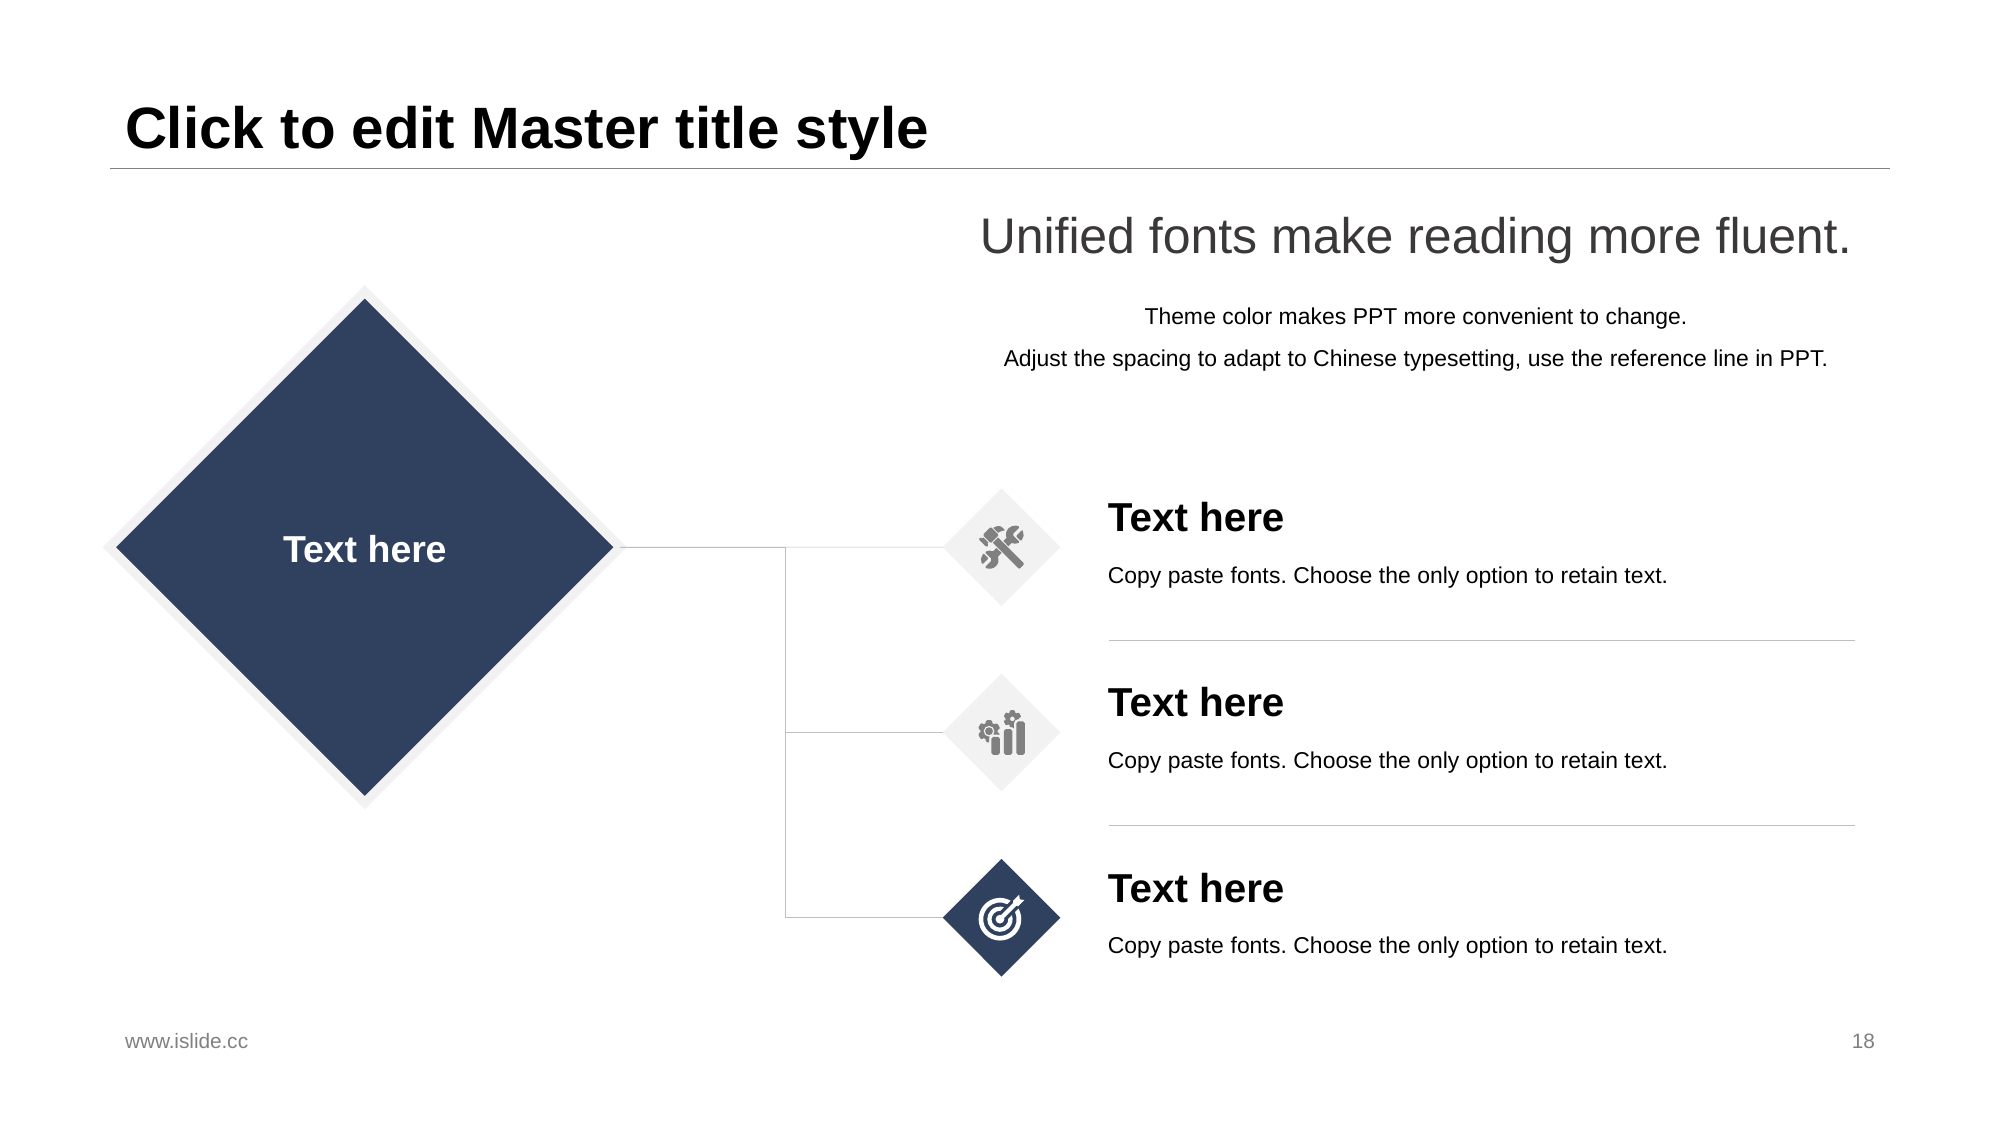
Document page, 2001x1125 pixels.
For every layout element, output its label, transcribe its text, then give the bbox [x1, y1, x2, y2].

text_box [109, 185, 1890, 982]
title Click to edit Master title style [109, 0, 1890, 169]
footer www.islide.cc [109, 1023, 790, 1058]
slide_number 18 [1412, 1023, 1890, 1058]
